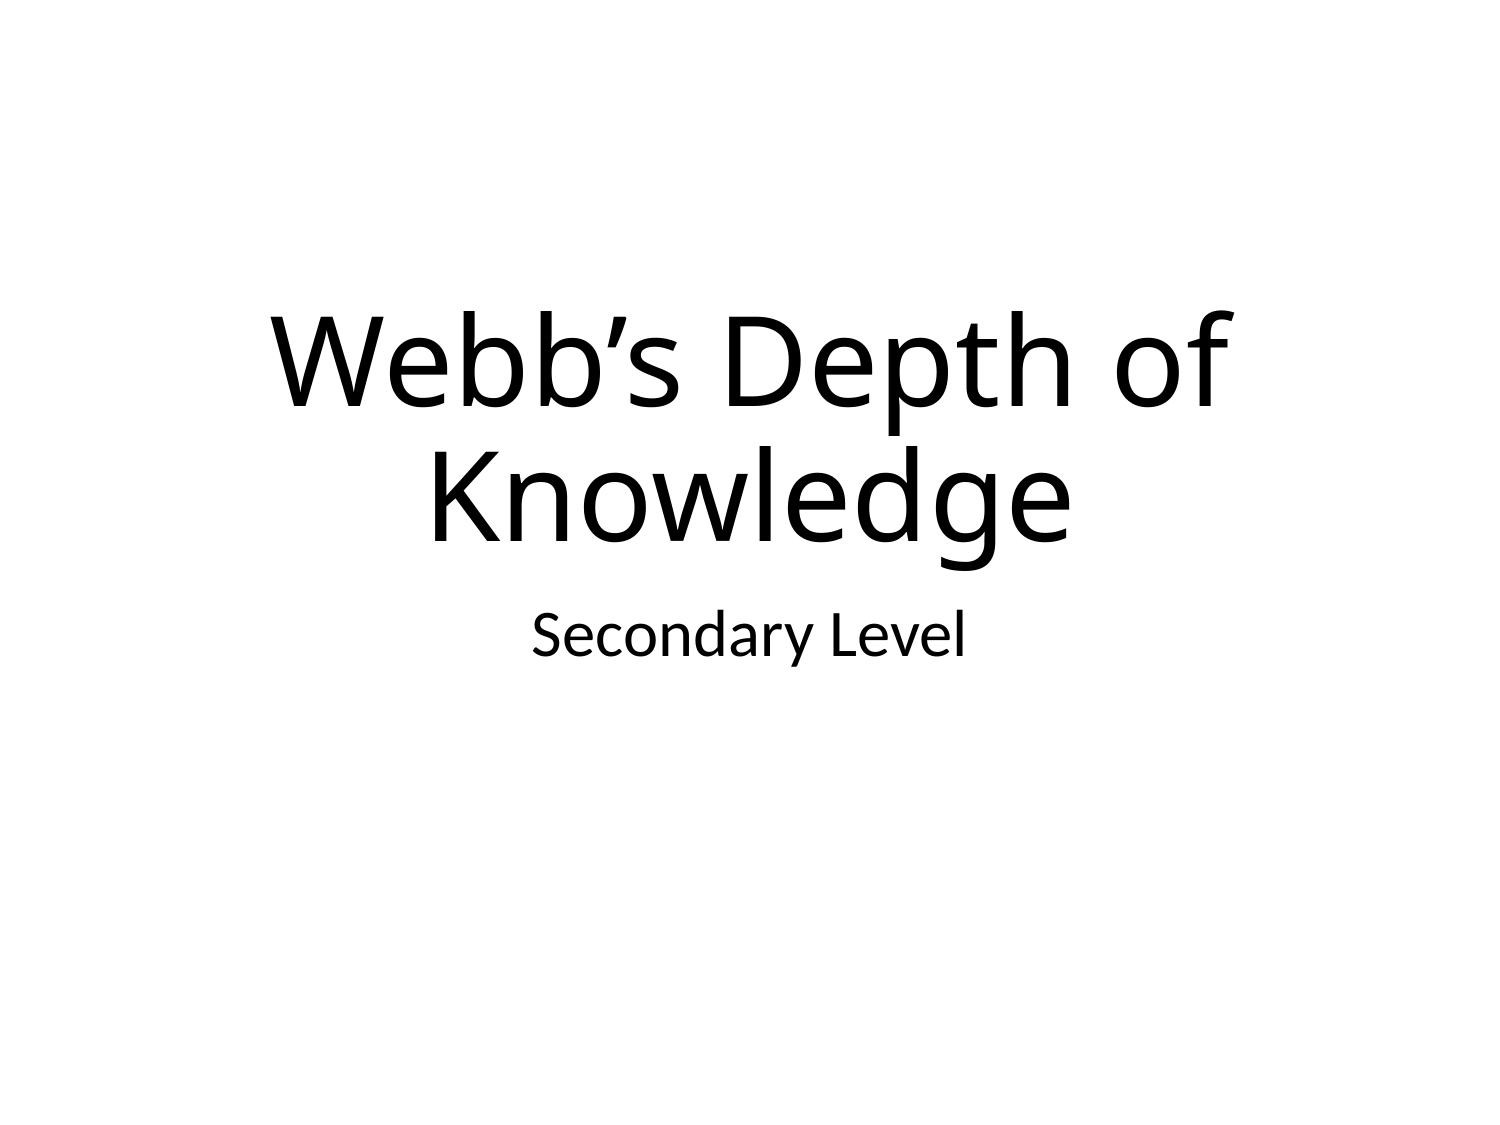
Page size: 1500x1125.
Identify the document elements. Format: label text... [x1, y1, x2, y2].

title Webb’s Depth of Knowledge [112, 184, 1388, 576]
subtitle Secondary Level [187, 590, 1313, 863]
